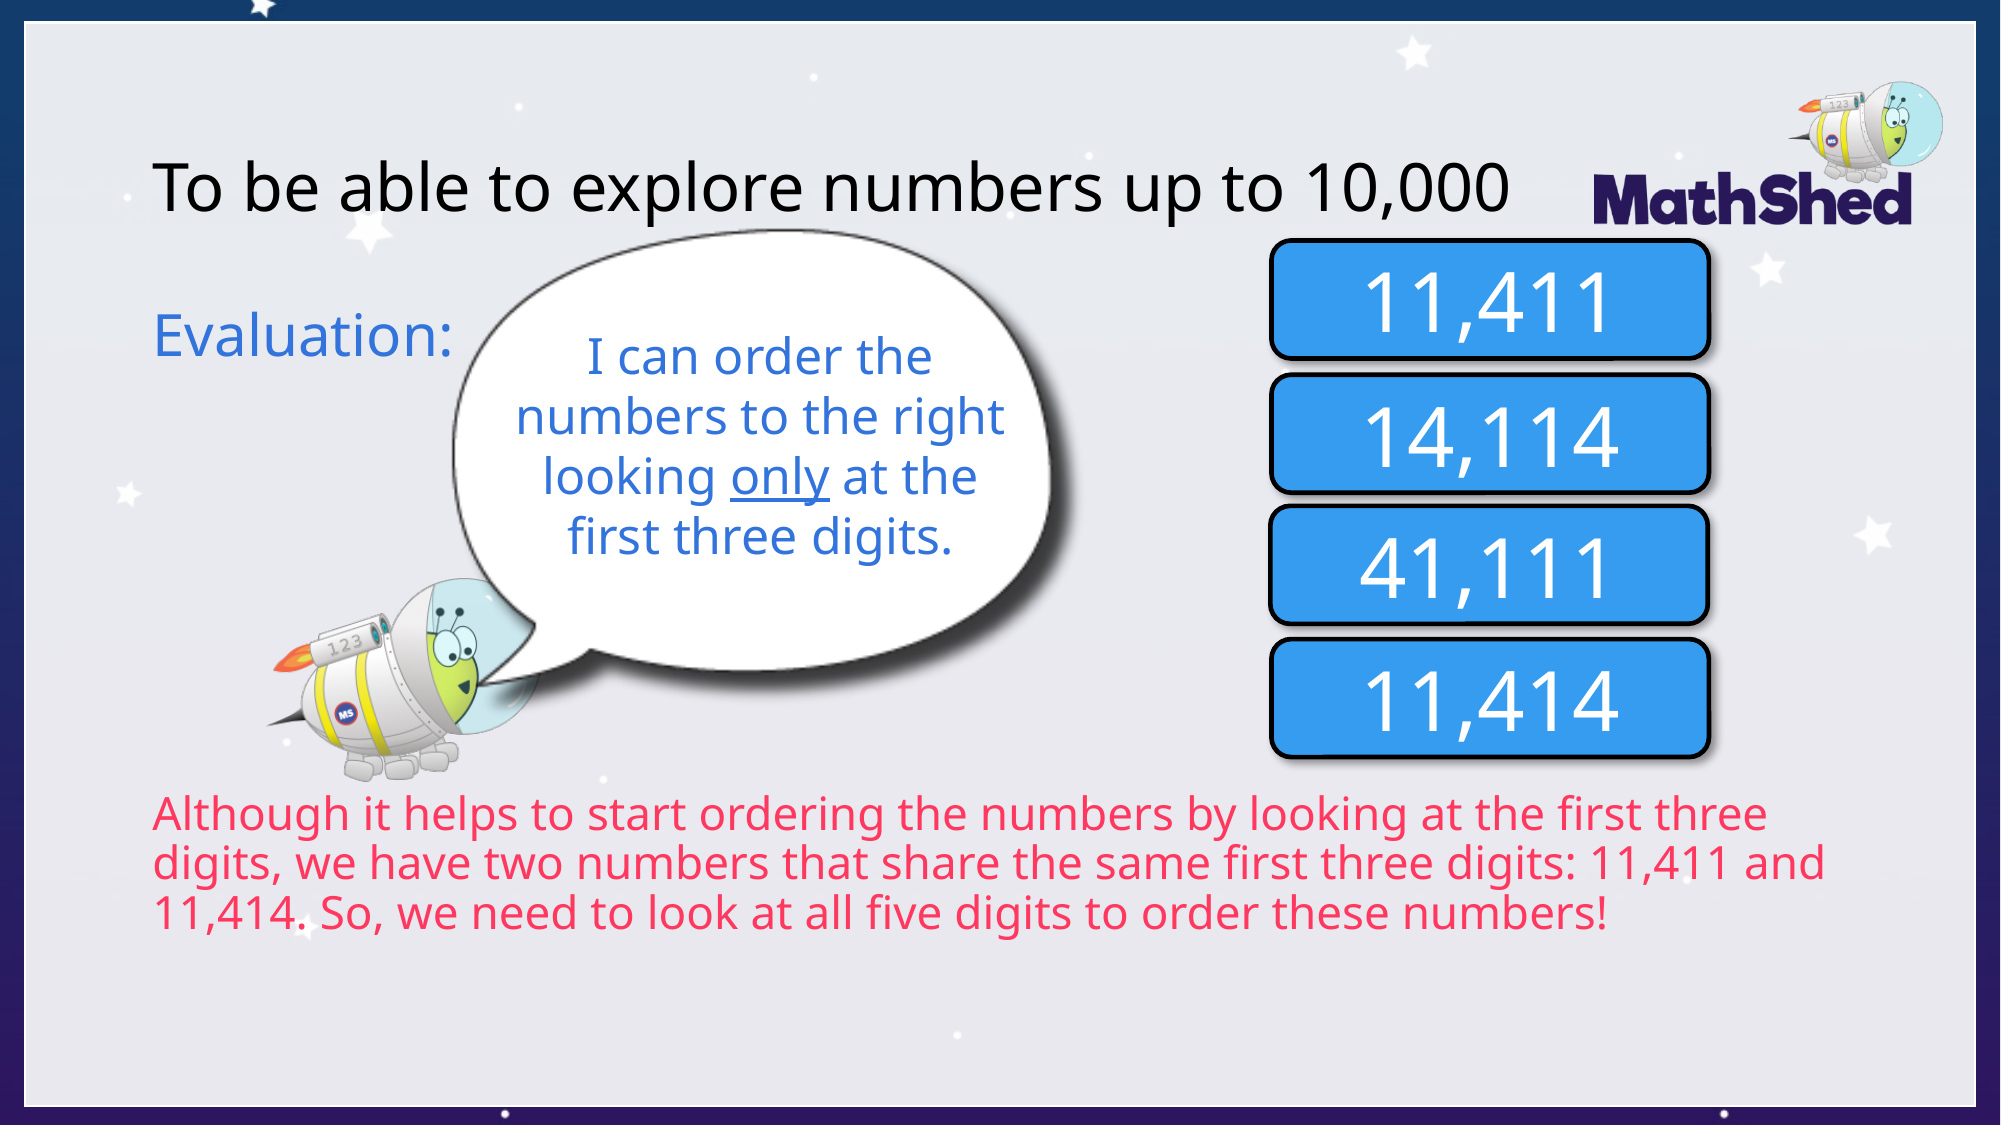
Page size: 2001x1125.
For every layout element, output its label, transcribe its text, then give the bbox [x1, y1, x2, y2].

list Evaluation: Although it helps to start ordering the numbers by looking at the first three digits, we have two numbers that share the same first three digits: 11,411 and 11,414. So, we need to look at all five digits to order these numbers! [137, 298, 1863, 1013]
text_box To be able to explore numbers up to 10,000 [137, 81, 1578, 299]
text_box 11,414 [1270, 638, 1710, 759]
text_box 41,111 [1269, 504, 1709, 625]
text_box 11,411 [1270, 239, 1710, 360]
picture [0, 0, 2001, 1125]
text_box 14,114 [1270, 373, 1710, 494]
